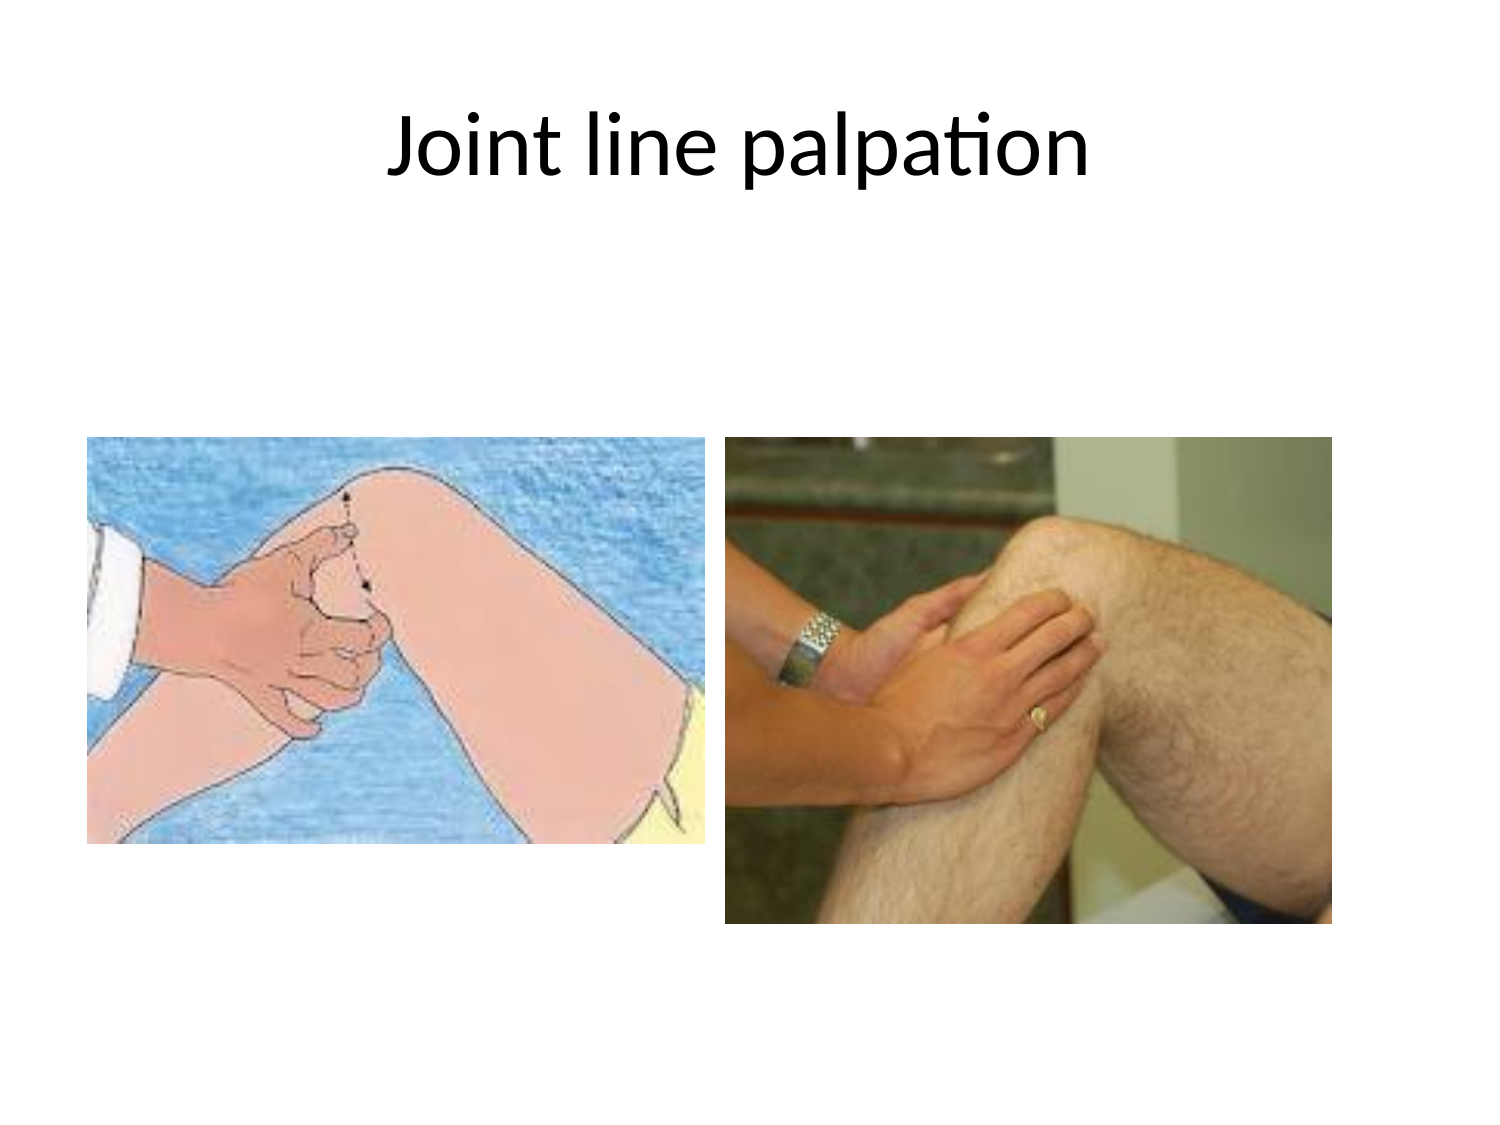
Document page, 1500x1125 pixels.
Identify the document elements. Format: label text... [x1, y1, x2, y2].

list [87, 437, 705, 844]
title Joint line palpation [75, 45, 1425, 233]
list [724, 437, 1332, 924]
